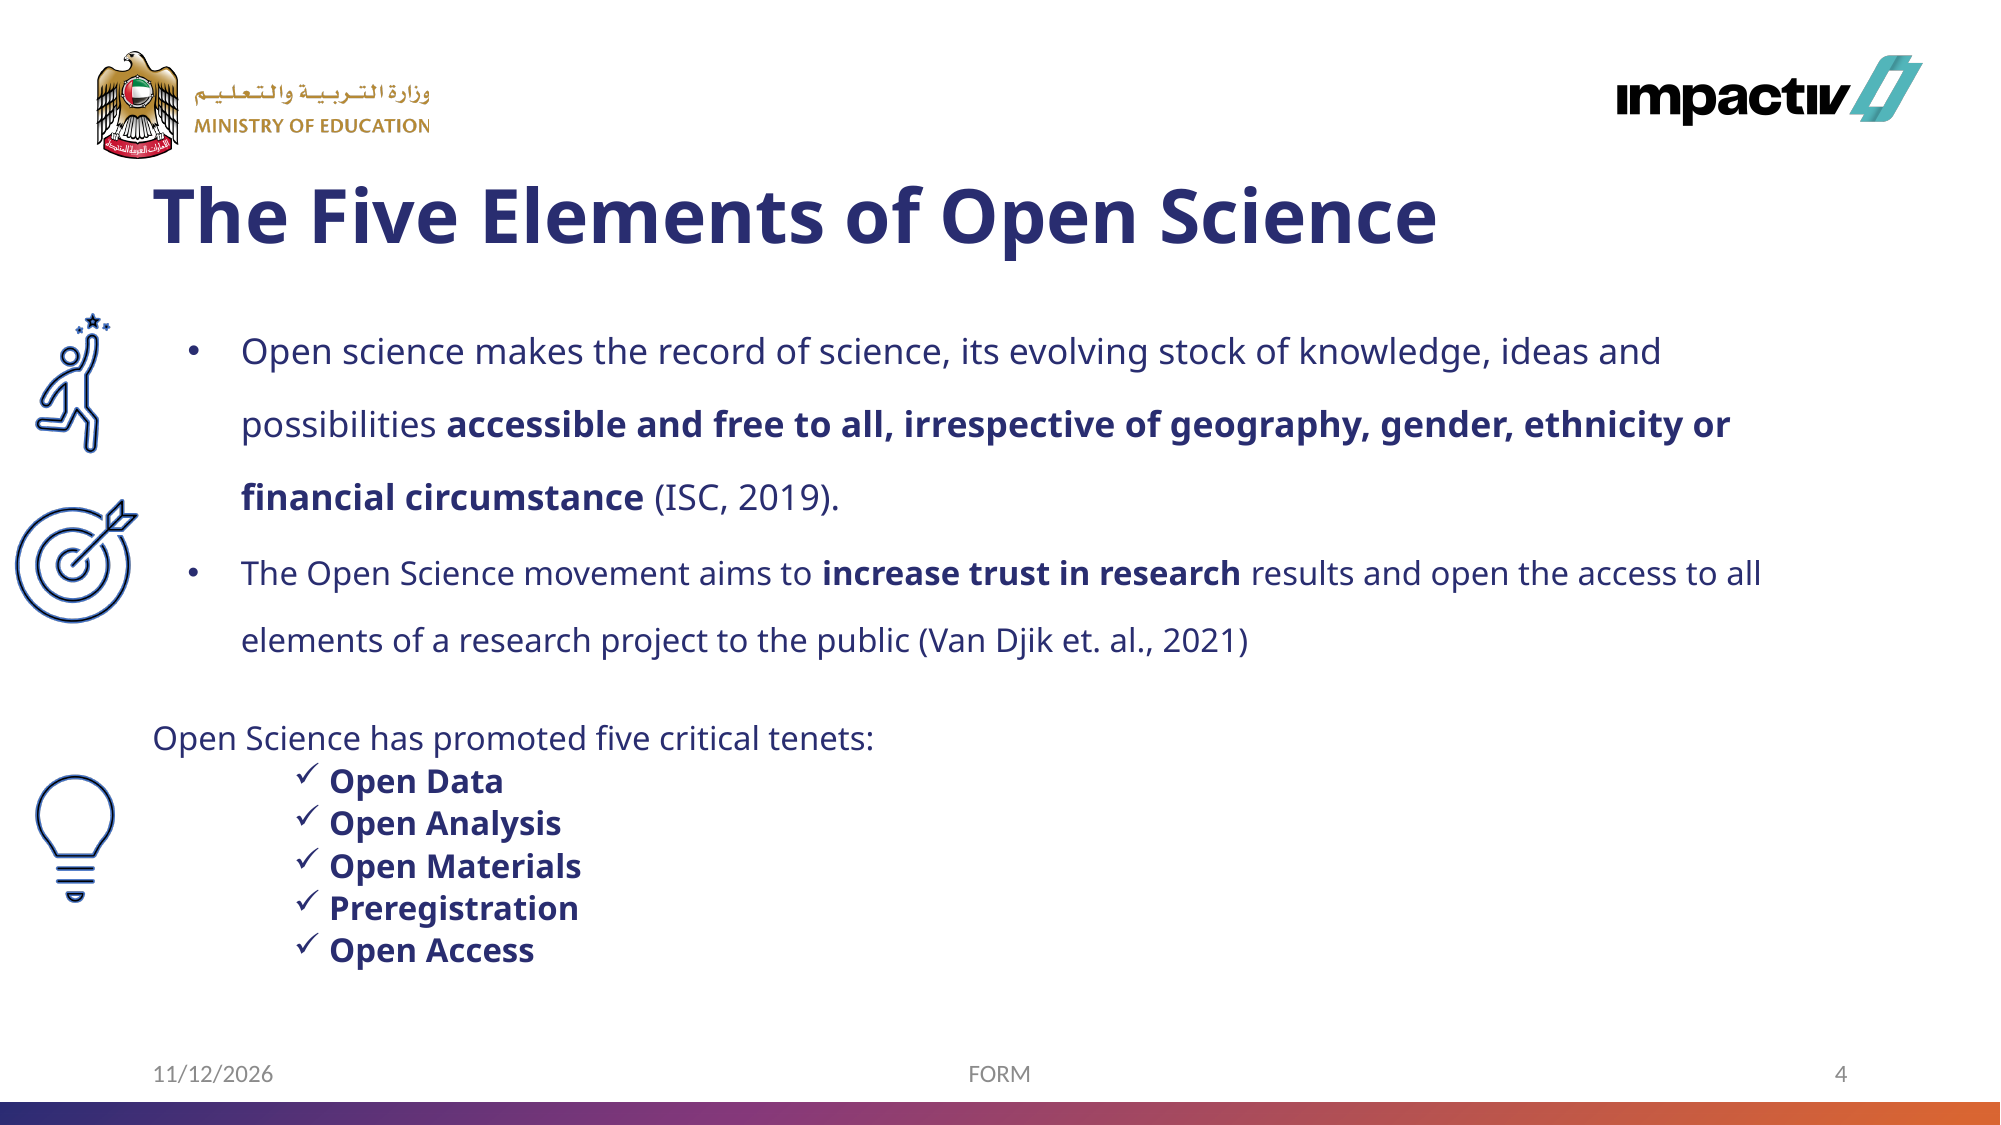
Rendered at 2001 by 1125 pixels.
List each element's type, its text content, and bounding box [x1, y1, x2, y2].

picture [1610, 52, 1929, 128]
title The Five Elements of Open Science [137, 158, 1863, 282]
picture [0, 487, 150, 638]
slide_number 4 [1412, 1042, 1863, 1103]
footer FORM [662, 1042, 1338, 1103]
list Open science makes the record of science, its evolving stock of knowledge, ideas and possibilities accessible and free to all, irrespective of geography, gender, ethnicity or financial circumstance (ISC, 2019). The Open Science movement aims to increase trust in research results and open the access to all elements of a research project to the public (Van Djik et. al., 2021) Open Science has promoted five critical tenets: Open Data Open Analysis Open Materials Preregistration Open Access [137, 291, 1877, 984]
picture [0, 309, 150, 460]
picture [0, 763, 150, 914]
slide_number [137, 1042, 588, 1103]
